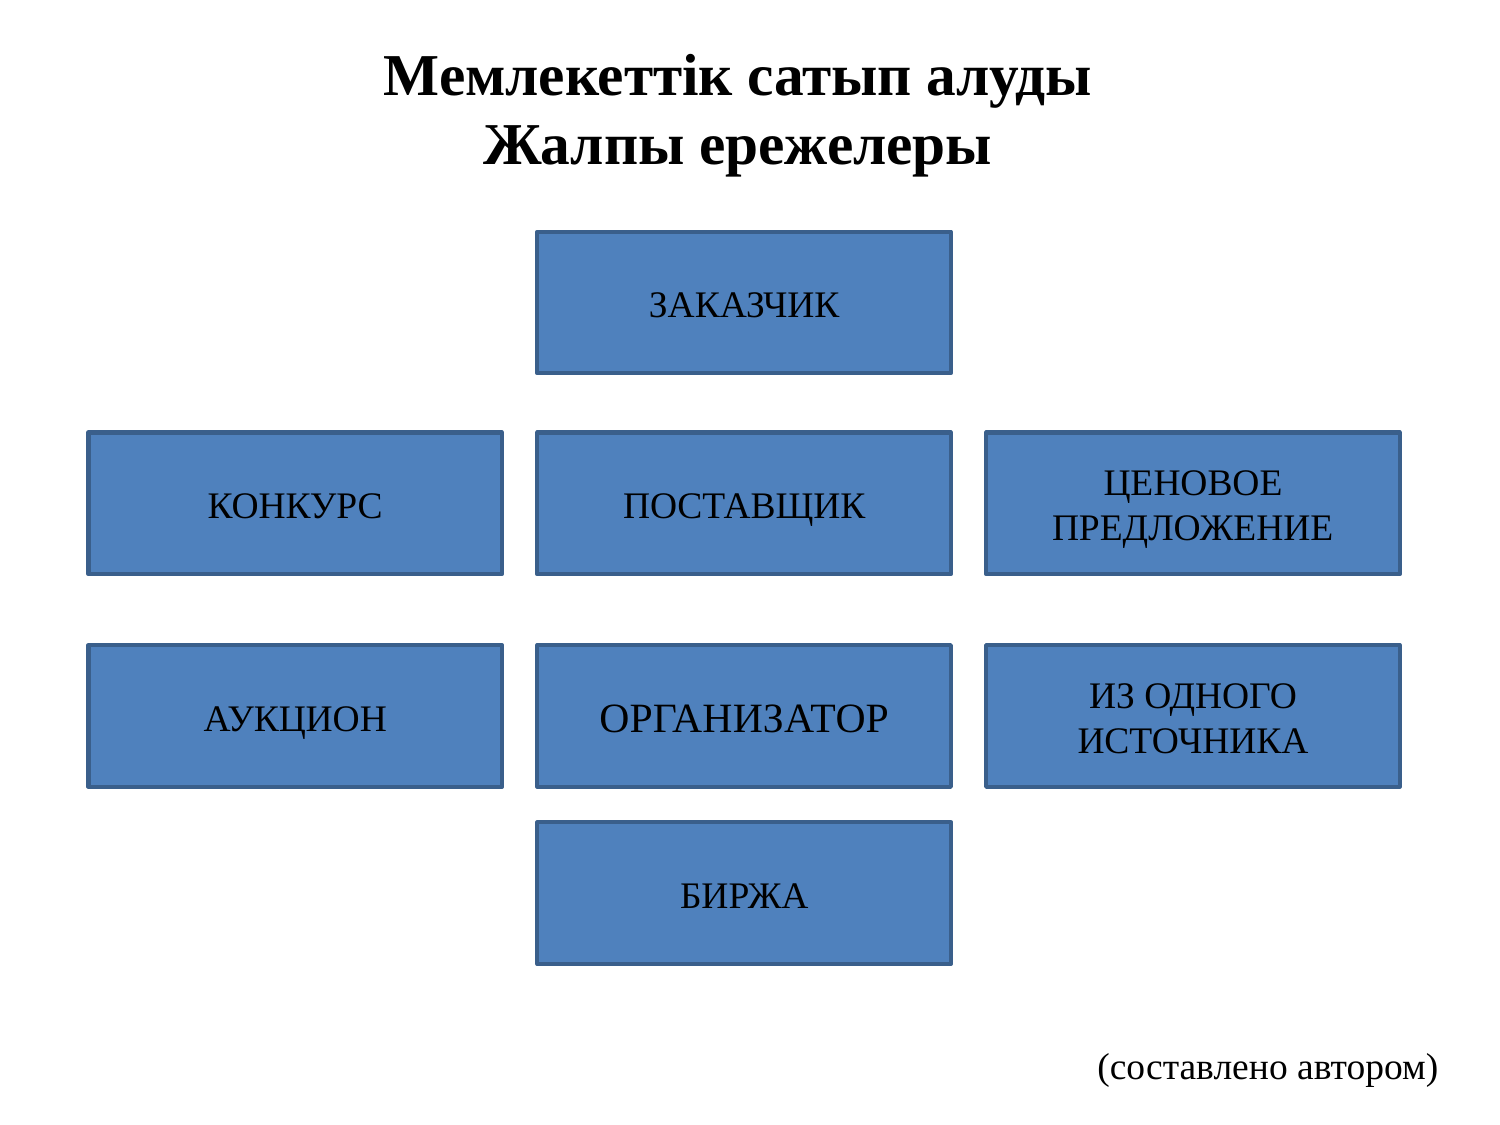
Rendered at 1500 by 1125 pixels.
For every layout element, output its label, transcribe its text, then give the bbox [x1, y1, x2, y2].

text_box ОРГАНИЗАТОР [535, 643, 953, 789]
list Мемлекеттiк сатып алуды Жалпы ережелеры [64, 42, 1412, 185]
text_box ЗАКАЗЧИК [535, 230, 953, 375]
text_box АУКЦИОН [86, 643, 504, 789]
text_box ЦЕНОВОЕ ПРЕДЛОЖЕНИЕ [984, 430, 1402, 576]
text_box (составлено автором) [1082, 1034, 1454, 1095]
text_box ПОСТАВЩИК [535, 430, 953, 576]
text_box КОНКУРС [86, 430, 504, 576]
text_box БИРЖА [535, 820, 953, 966]
text_box ИЗ ОДНОГО ИСТОЧНИКА [984, 643, 1402, 789]
